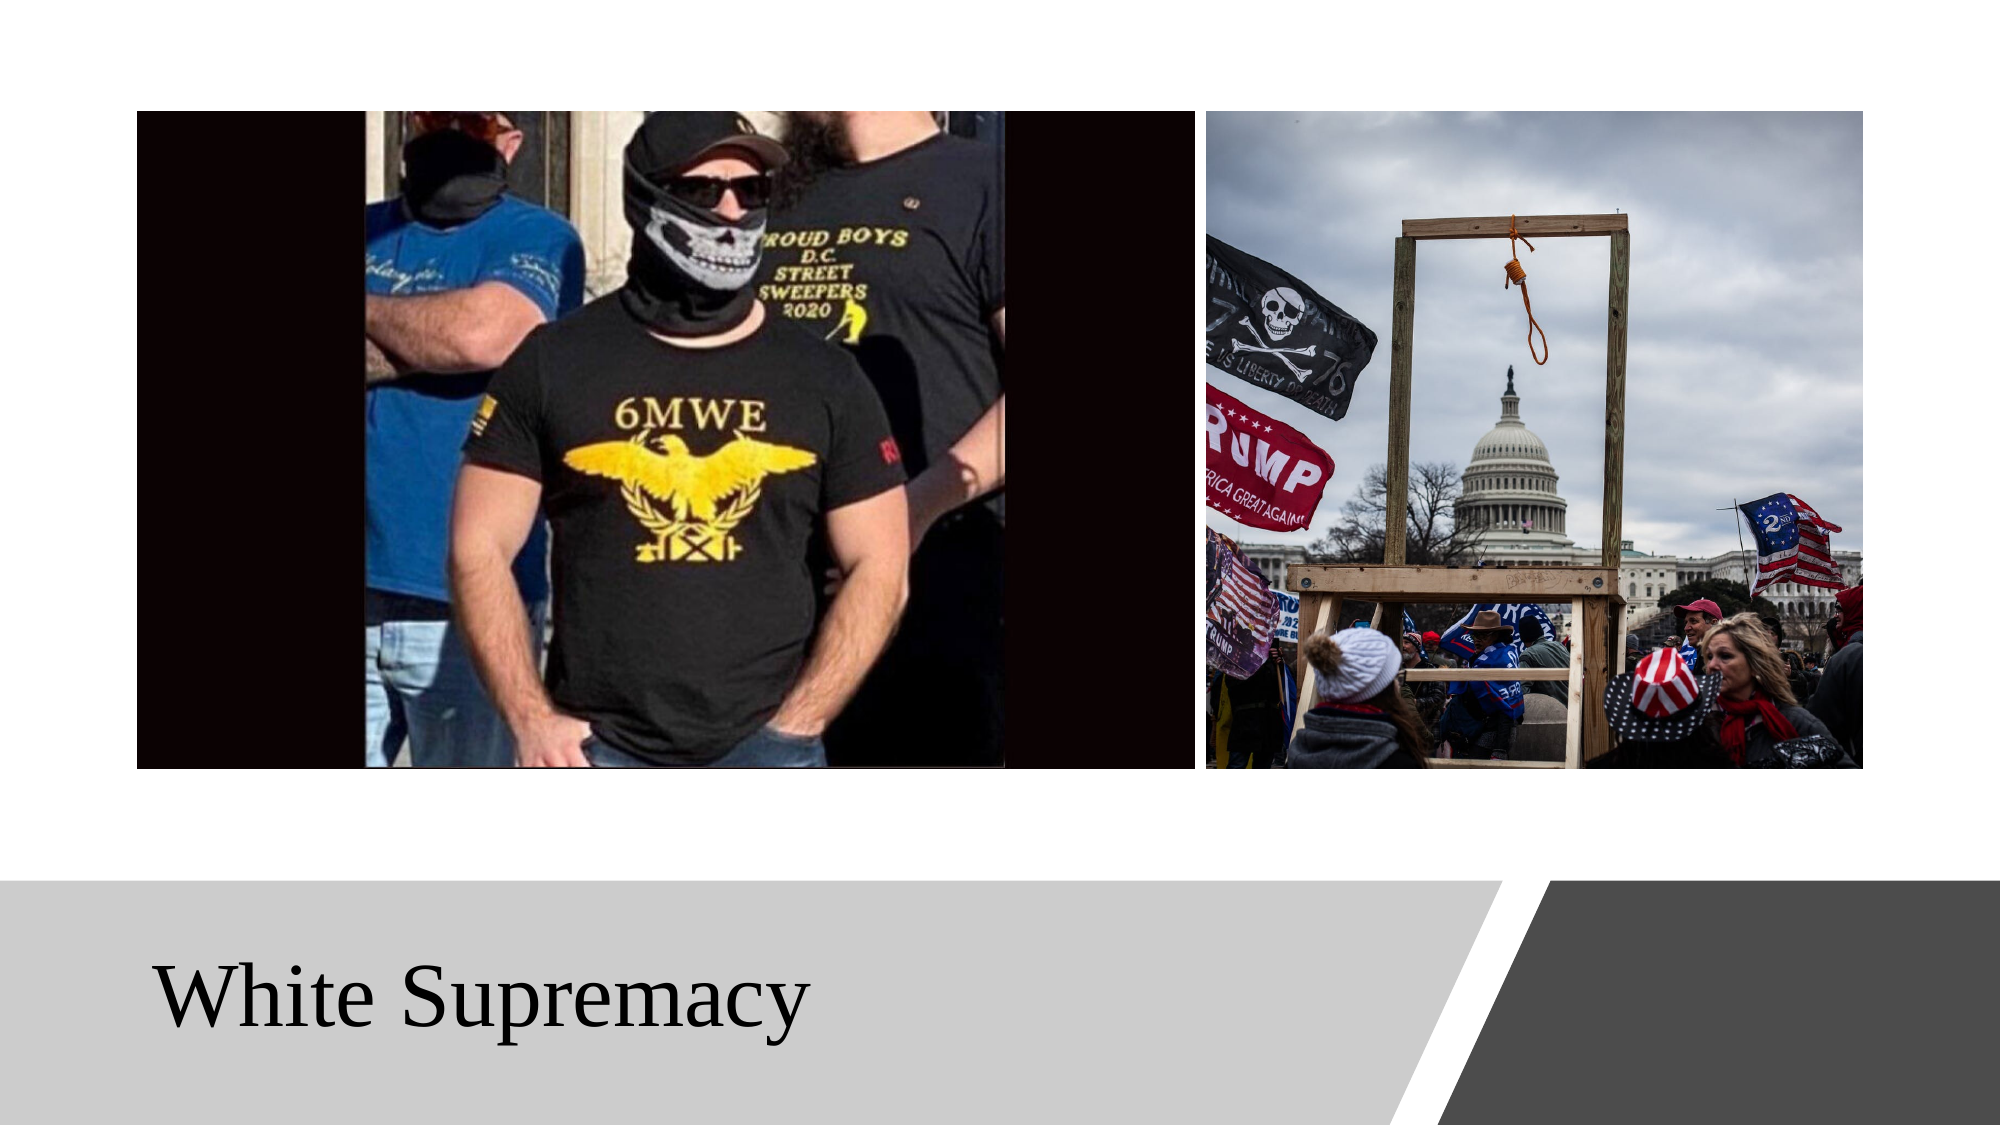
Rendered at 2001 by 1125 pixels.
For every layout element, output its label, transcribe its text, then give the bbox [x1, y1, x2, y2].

text_box [1436, 879, 2000, 1125]
title White Supremacy [137, 907, 1404, 1087]
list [137, 111, 1195, 769]
text_box [0, 879, 1505, 1125]
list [1206, 111, 1863, 769]
